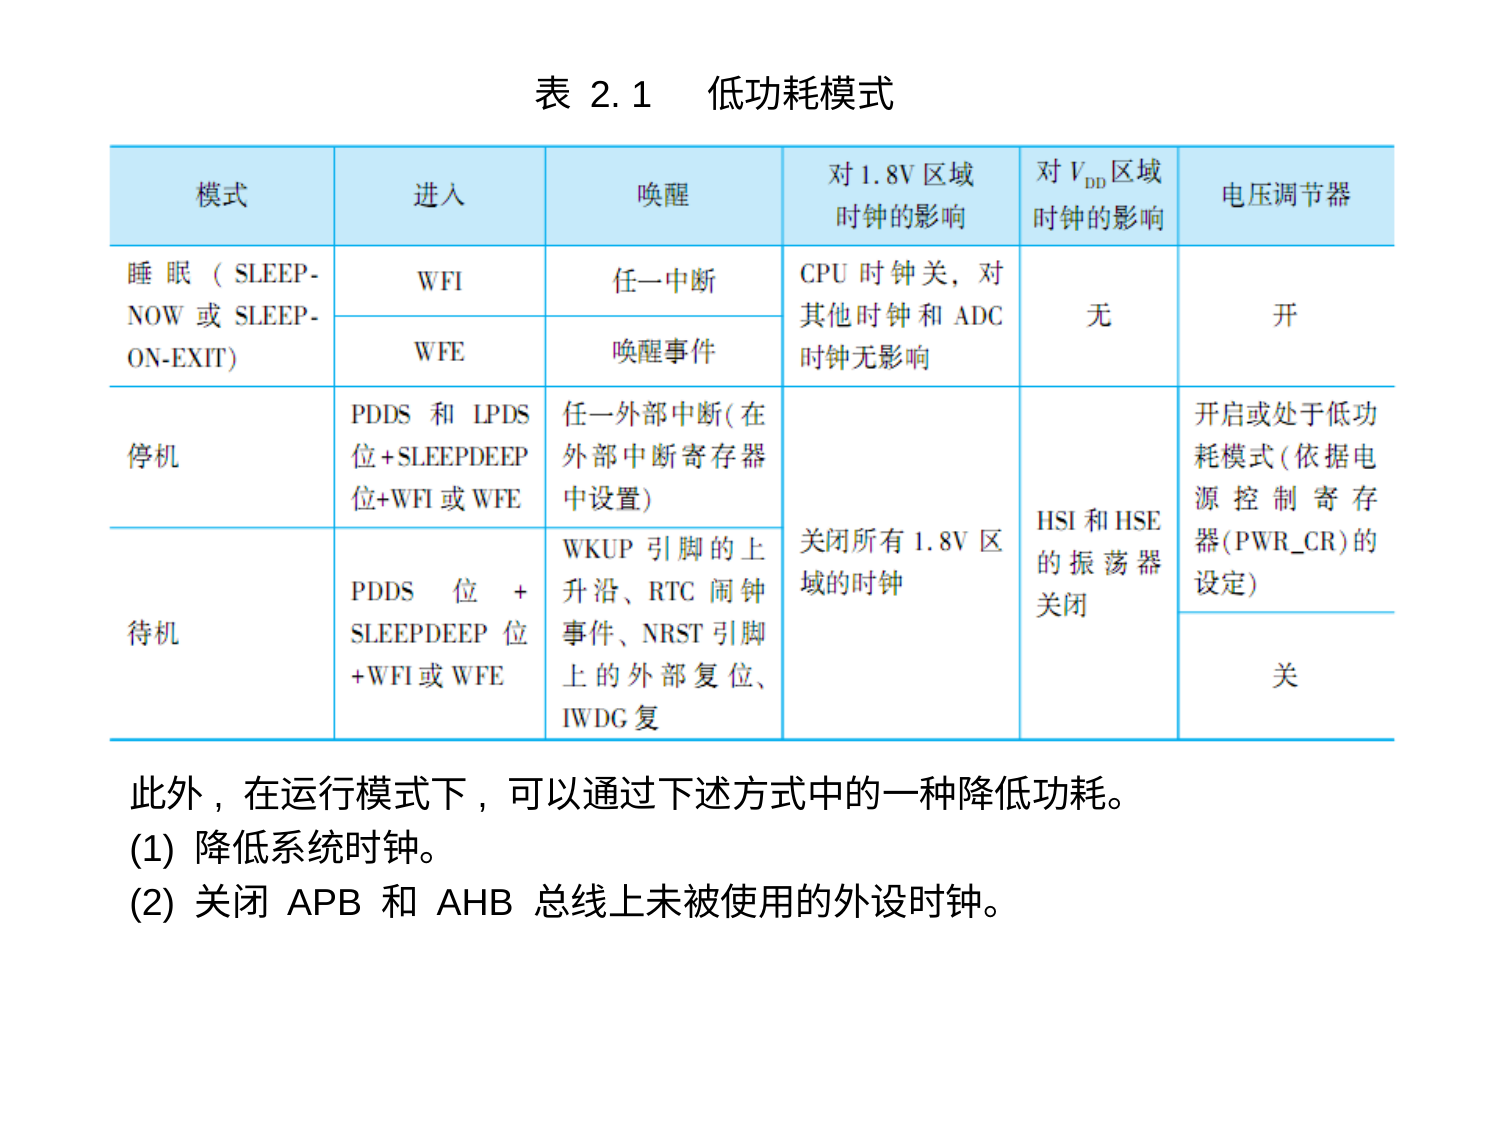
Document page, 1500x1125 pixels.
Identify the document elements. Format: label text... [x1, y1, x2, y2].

text_box 表 2. 1 低功耗模式 [520, 62, 910, 123]
text_box 此外, 在运行模式下, 可以通过下述方式中的一种降低功耗。 (1) 降低系统时钟。 (2) 关闭 APB 和 AHB 总线上未被使用的外设时钟。 [114, 758, 1406, 931]
picture [96, 137, 1404, 754]
